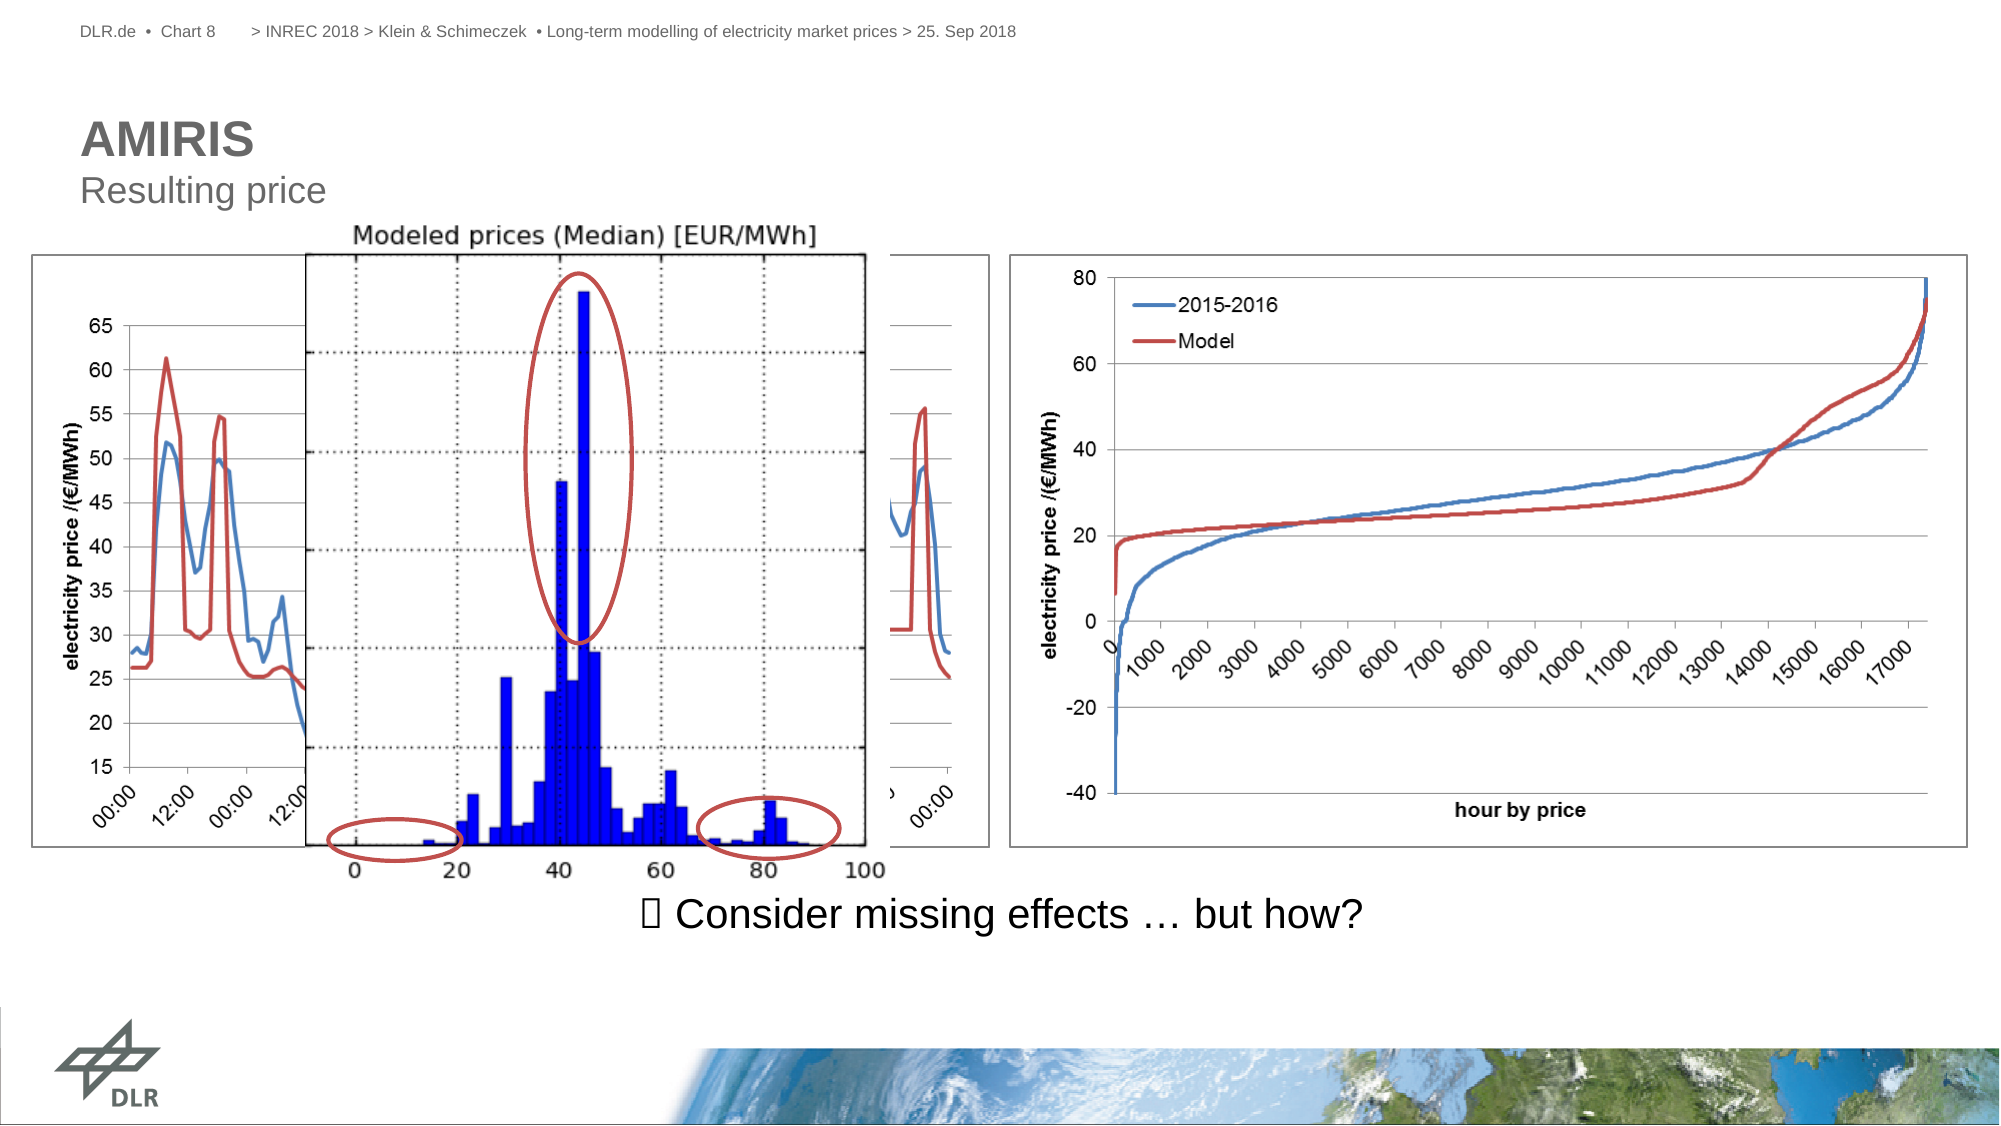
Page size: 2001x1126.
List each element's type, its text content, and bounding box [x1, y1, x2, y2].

picture [1009, 254, 1969, 848]
text_box  Consider missing effects … but how? [577, 886, 1425, 937]
slide_number DLR.de • Chart 8 [79, 20, 251, 45]
picture [0, 1007, 2000, 1125]
footer > INREC 2018 > Klein & Schimeczek • Long-term modelling of electricity market prices > 25. Sep 2018 [251, 20, 1921, 45]
picture [30, 224, 990, 883]
title AMIRIS Resulting price [79, 106, 386, 228]
